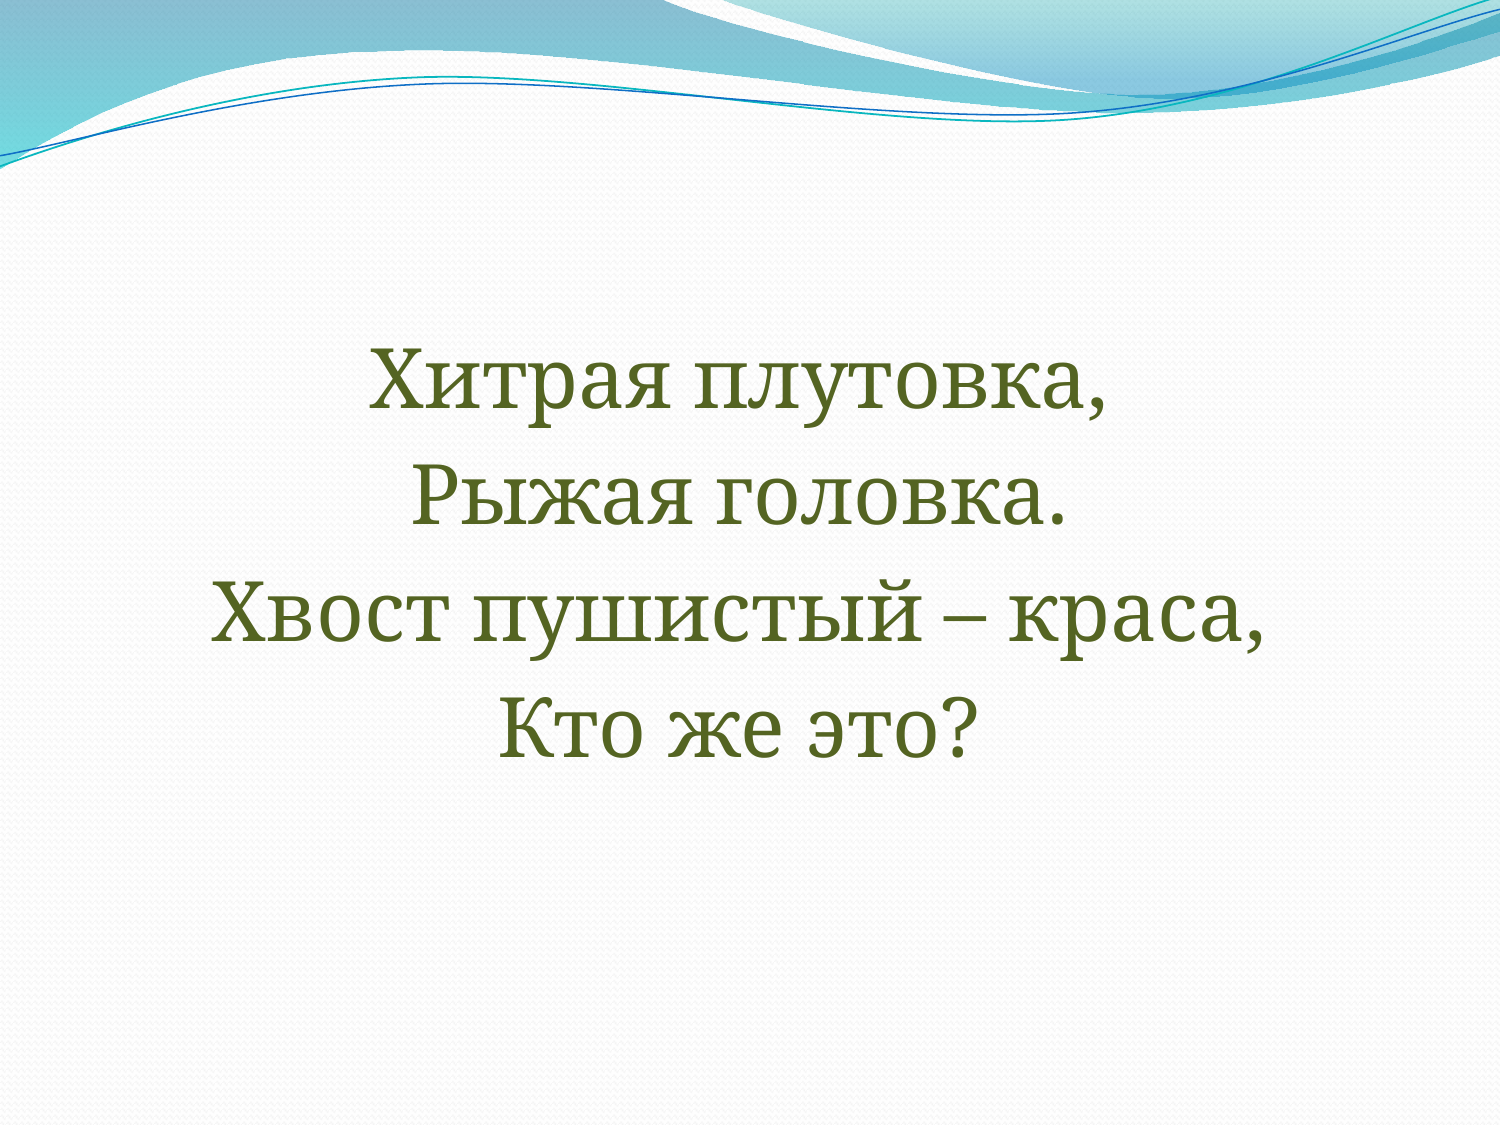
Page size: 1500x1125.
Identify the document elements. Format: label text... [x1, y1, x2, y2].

list Хитрая плутовка, Рыжая головка. Хвост пушистый – краса, Кто же это? [75, 317, 1425, 1038]
